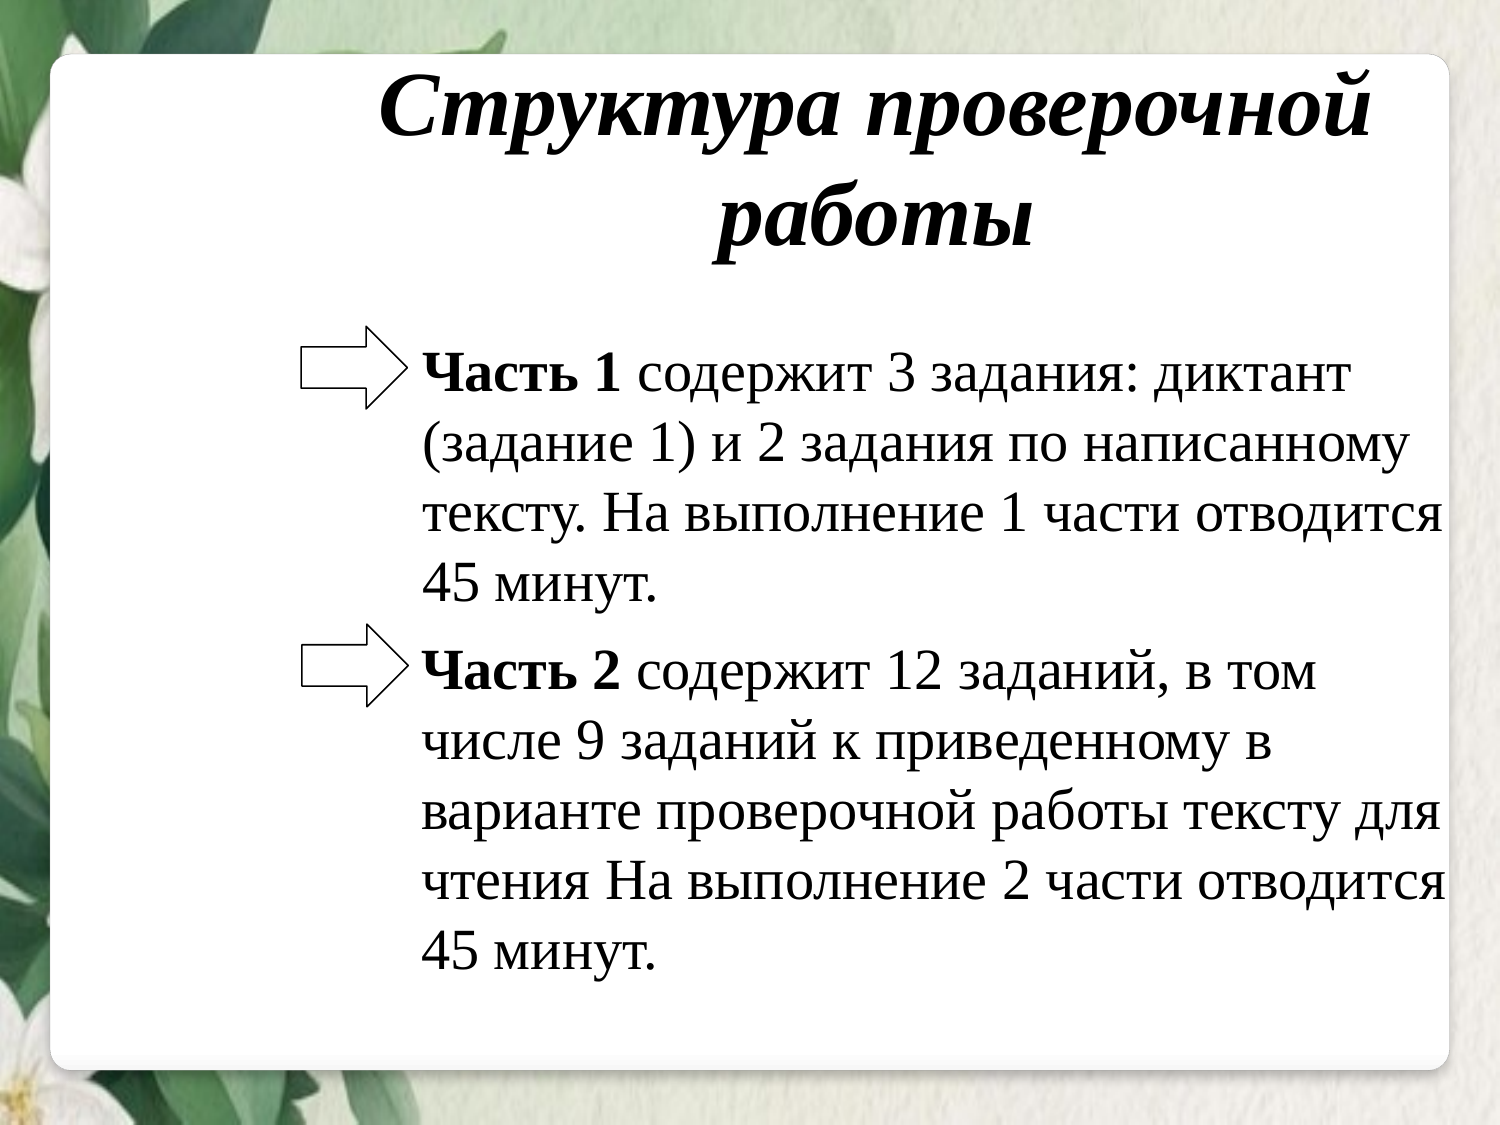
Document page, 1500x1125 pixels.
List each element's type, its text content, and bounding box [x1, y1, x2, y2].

text_box Часть 1 содержит 3 задания: диктант (задание 1) и 2 задания по написанному тексту. На выполнение 1 части отводится 45 минут. [407, 326, 1465, 621]
text_box [301, 624, 406, 707]
picture [0, 0, 1500, 1125]
text_box Часть 2 содержит 12 заданий, в том числе 9 заданий к приведенному в варианте проверочной работы тексту для чтения На выполнение 2 части отводится 45 минут. [406, 624, 1464, 989]
text_box Структура проверочной работы [256, 35, 1497, 271]
text_box [301, 326, 407, 409]
